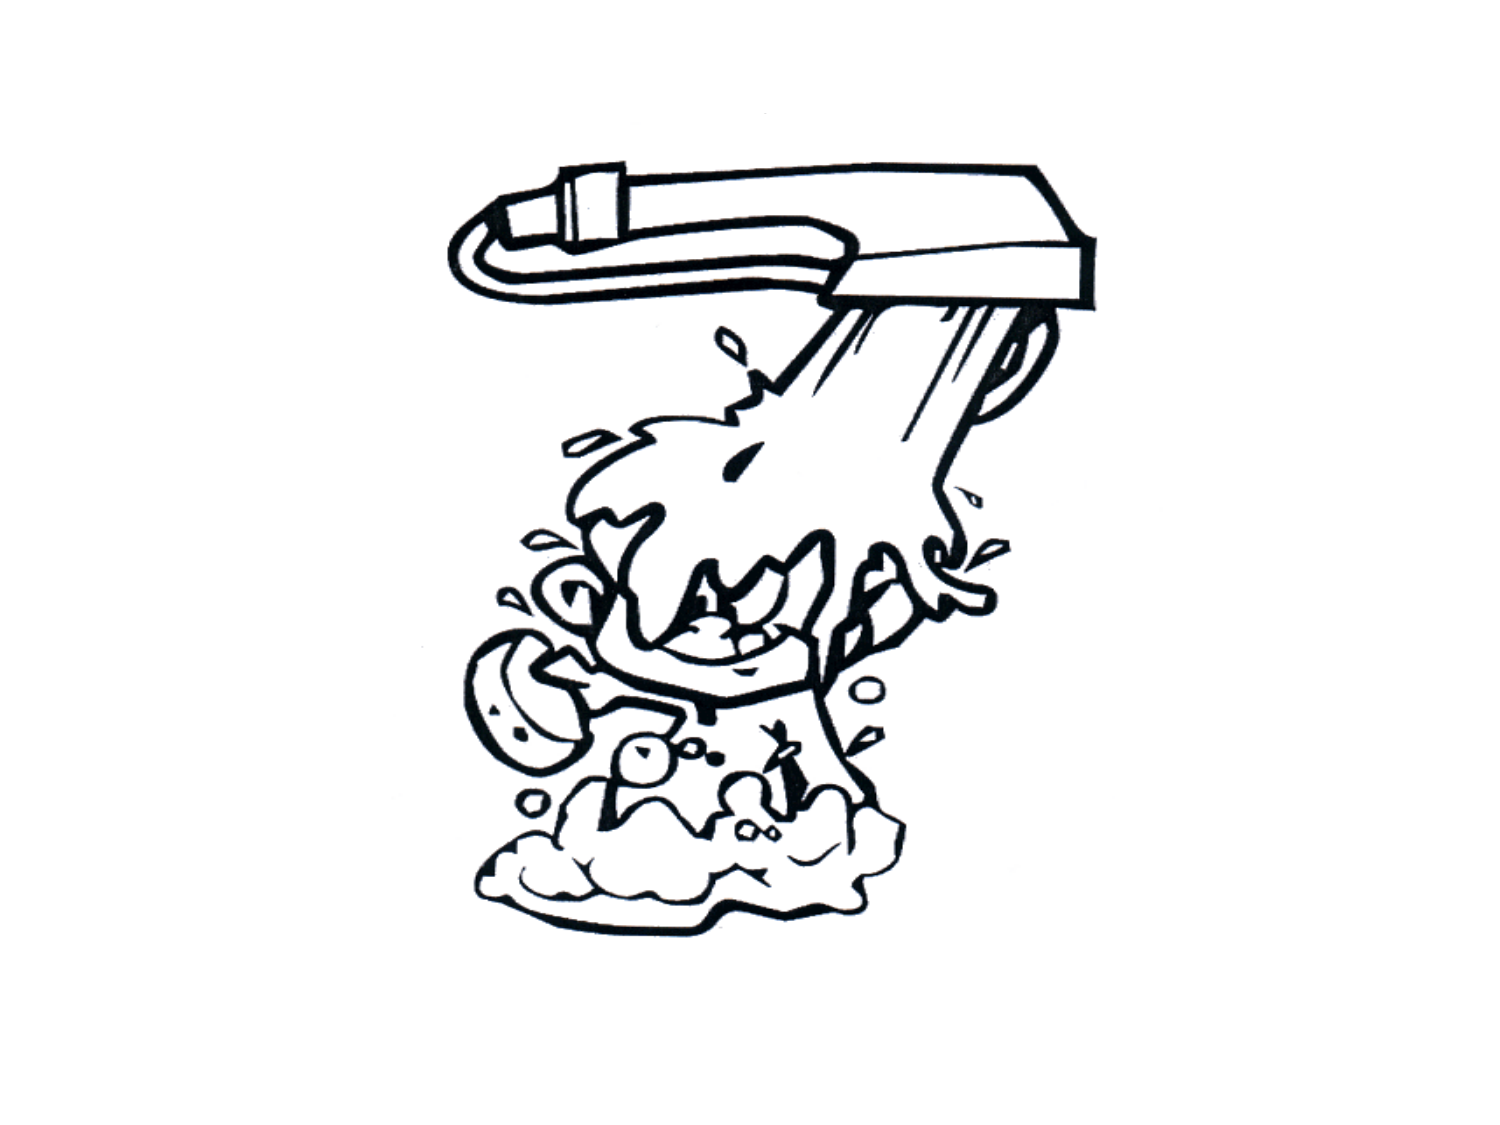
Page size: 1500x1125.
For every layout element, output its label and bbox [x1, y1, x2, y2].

picture [383, 113, 1176, 953]
